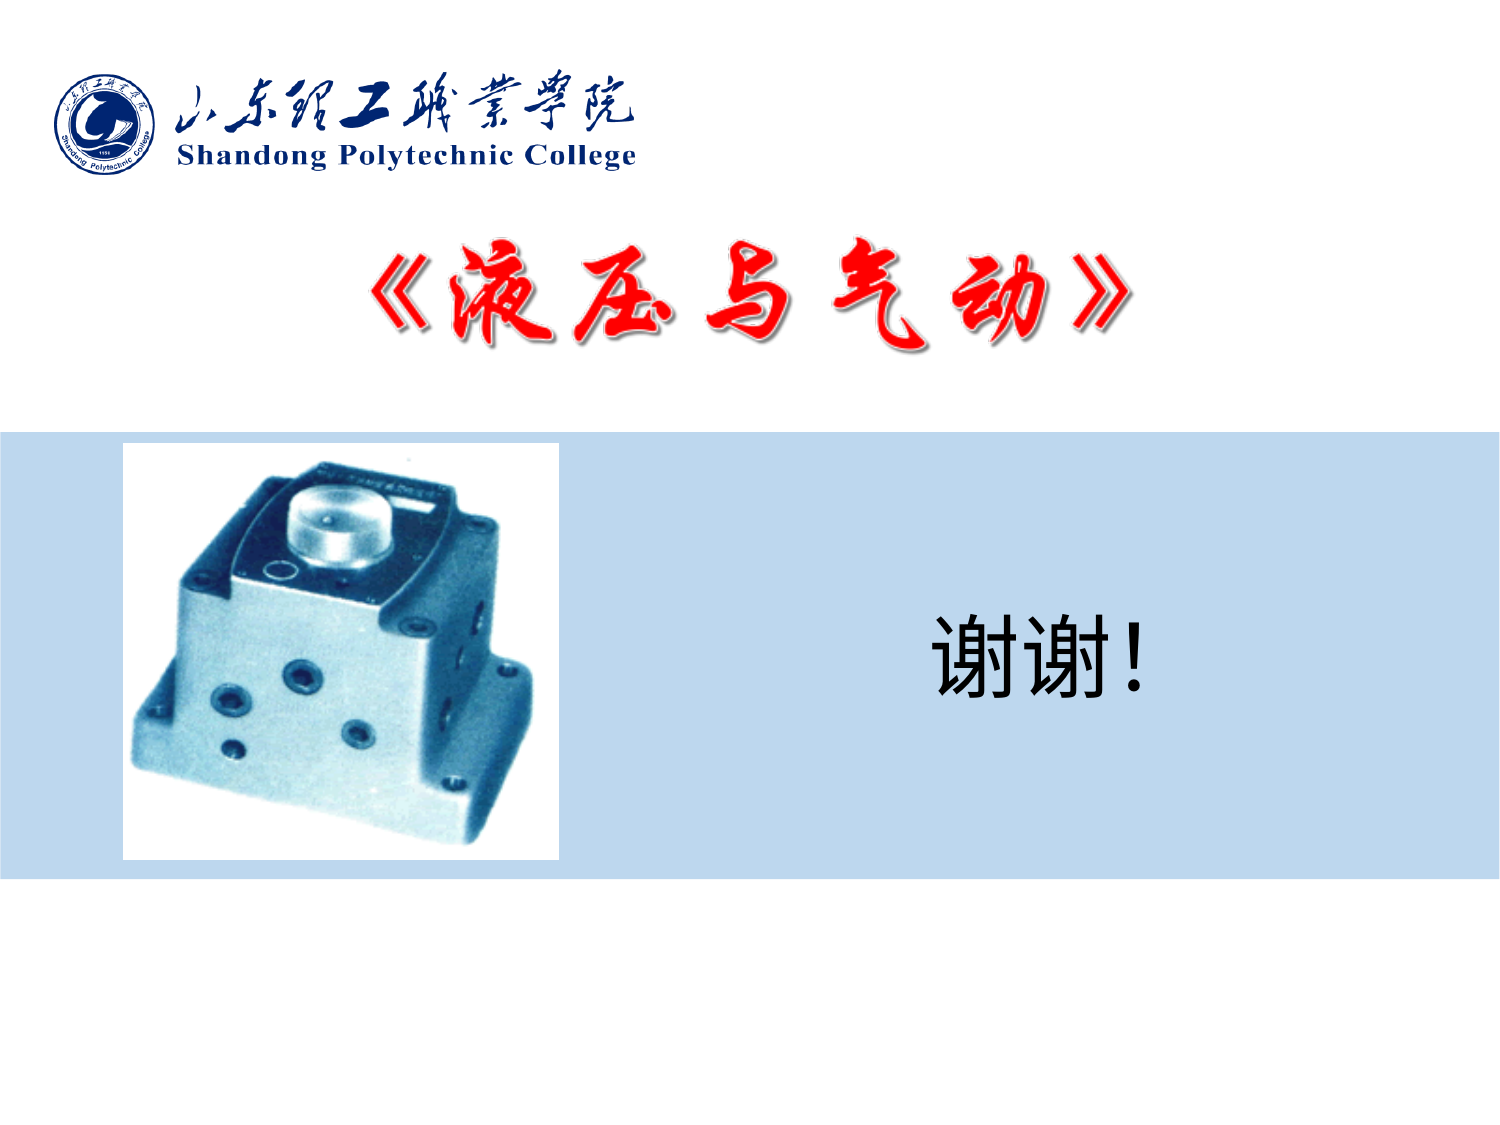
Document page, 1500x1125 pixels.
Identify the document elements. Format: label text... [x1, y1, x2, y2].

picture [122, 443, 559, 861]
text_box 谢谢！ [679, 569, 1453, 717]
picture [54, 69, 635, 175]
picture [311, 219, 1189, 388]
